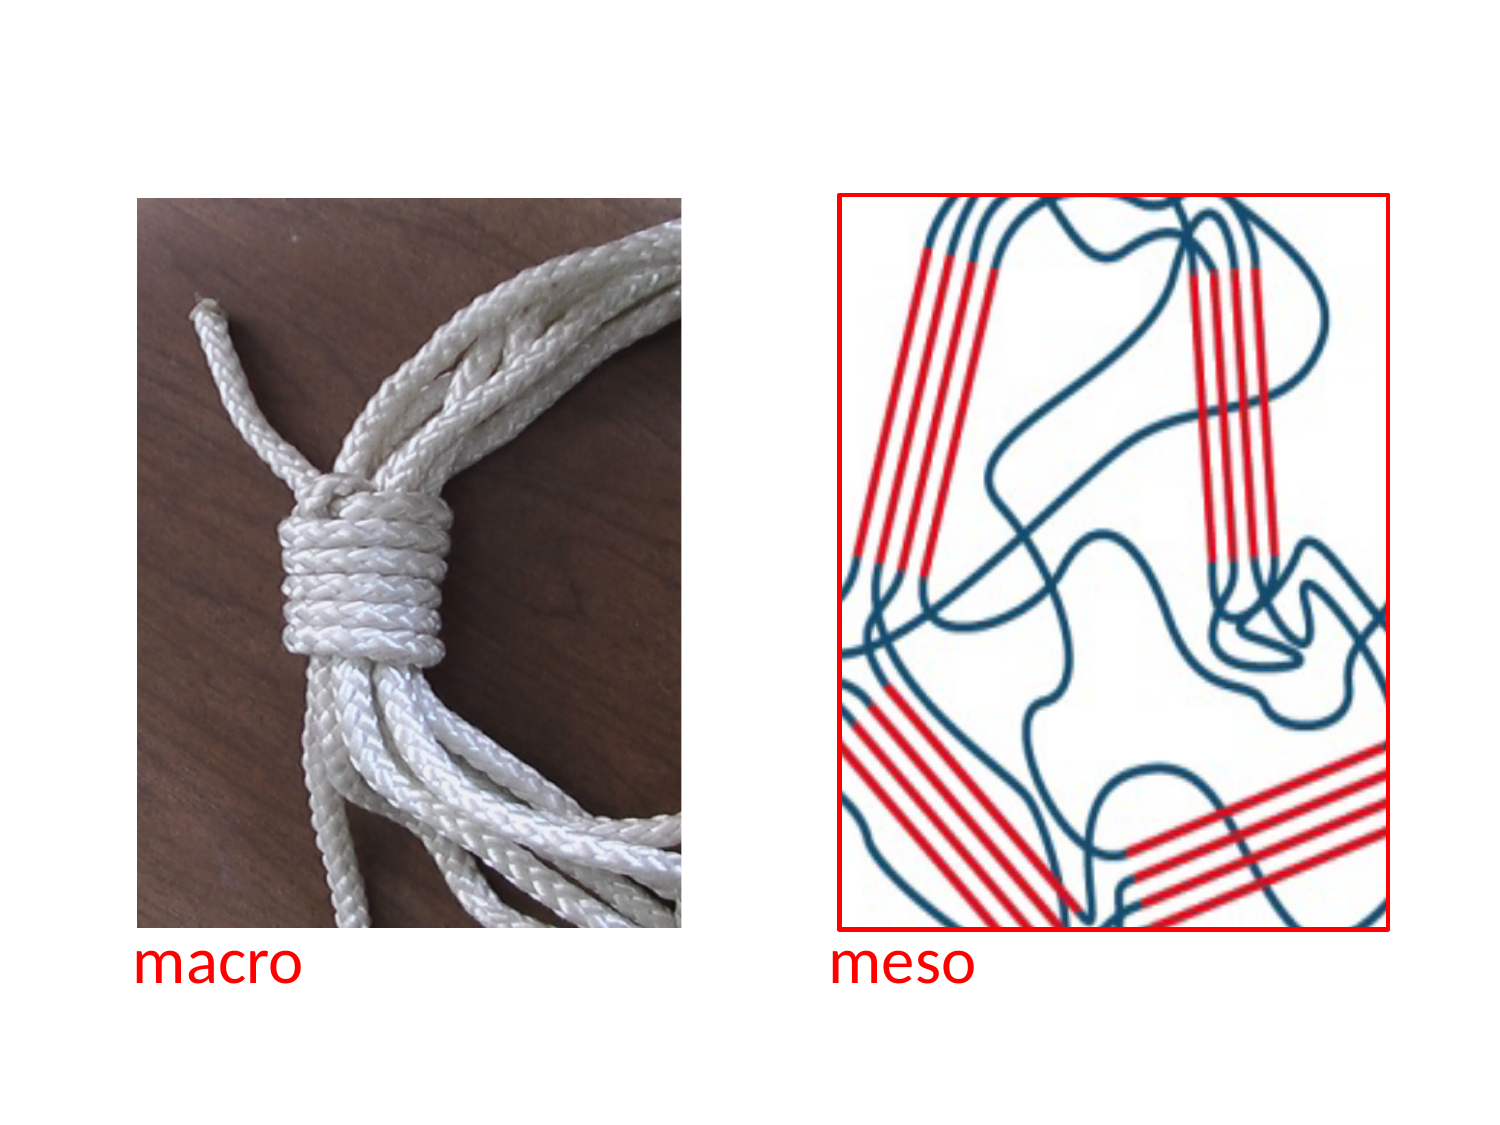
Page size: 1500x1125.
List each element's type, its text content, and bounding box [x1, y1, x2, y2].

picture [841, 197, 1386, 928]
picture [44, 198, 775, 909]
text_box macro meso [118, 909, 1500, 1004]
